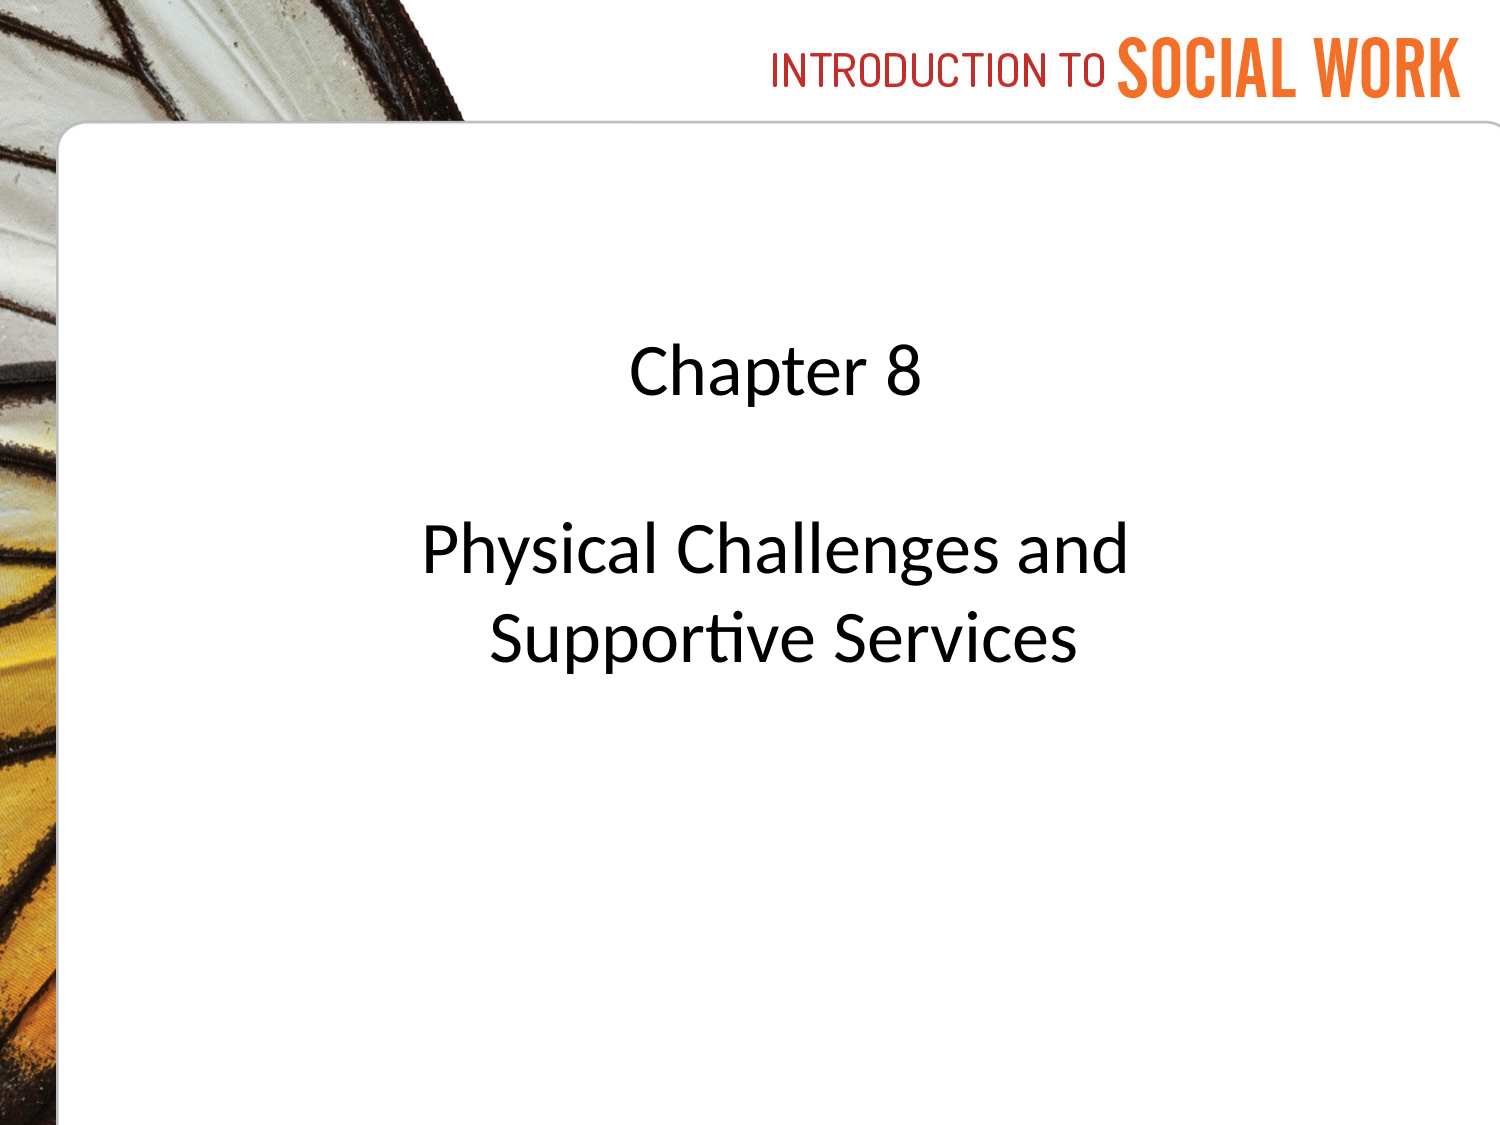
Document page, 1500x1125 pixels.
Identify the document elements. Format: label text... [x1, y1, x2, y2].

title Chapter 8 Physical Challenges and Supportive Services [72, 312, 1498, 775]
picture [0, 0, 1500, 1125]
